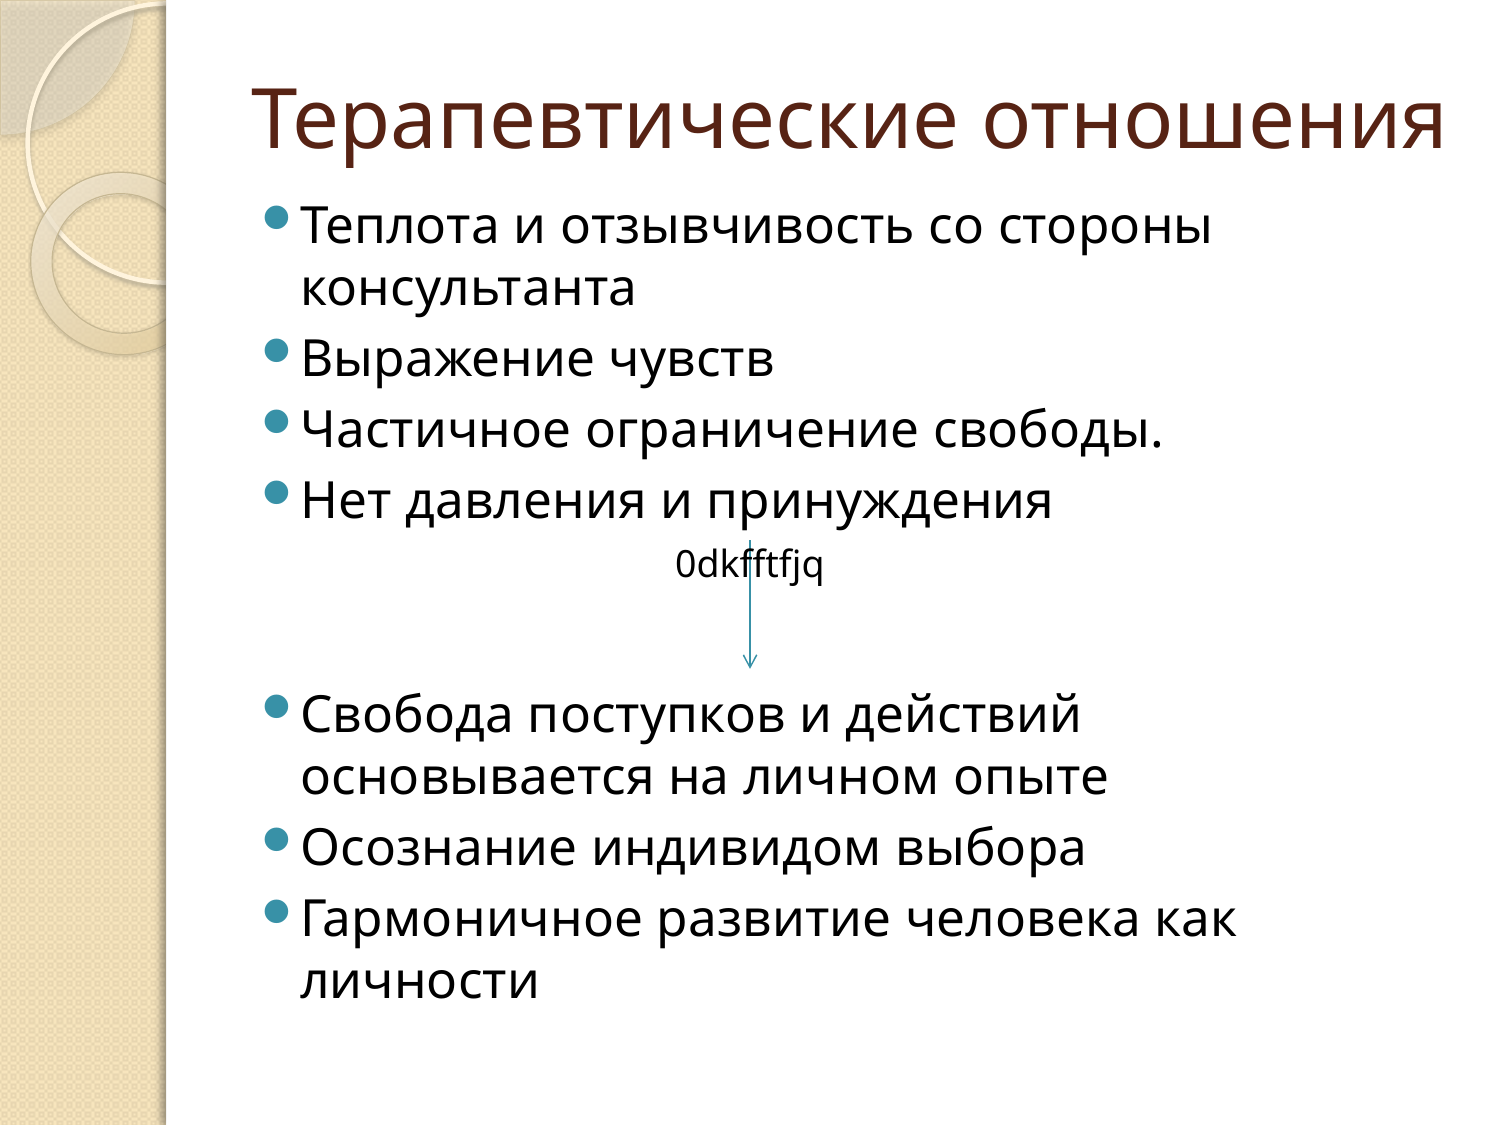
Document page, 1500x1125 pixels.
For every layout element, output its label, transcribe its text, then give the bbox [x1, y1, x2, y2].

list Теплота и отзывчивость со стороны консультанта Выражение чувств Частичное ограничение свободы. Нет давления и принуждения Свобода поступков и действий основывается на личном опыте Осознание индивидом выбора Гармоничное развитие человека как личности [235, 184, 1466, 1025]
title Терапевтические отношения [235, 45, 1466, 184]
text_box 0dkfftfjq [660, 532, 840, 592]
